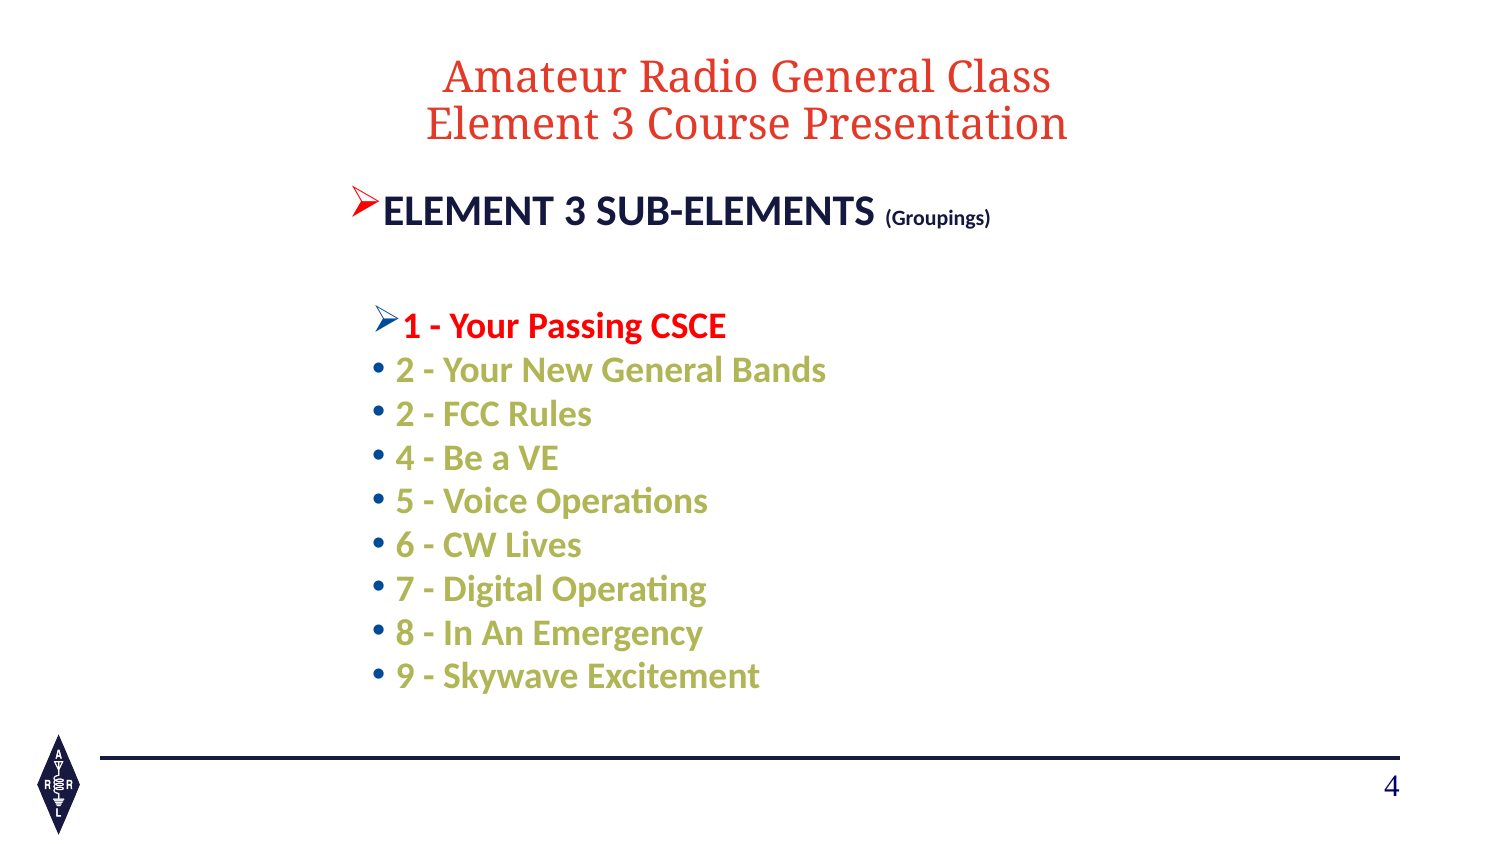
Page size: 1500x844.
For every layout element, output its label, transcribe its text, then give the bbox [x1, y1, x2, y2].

list ELEMENT 3 SUB-ELEMENTS (Groupings) 1 - Your Passing CSCE 2 - Your New General Bands 2 - FCC Rules 4 - Be a VE 5 - Voice Operations 6 - CW Lives 7 - Digital Operating 8 - In An Emergency 9 - Skywave Excitement [348, 185, 1183, 734]
title Amateur Radio General Class Element 3 Course Presentation [216, 48, 1280, 156]
picture [37, 734, 80, 835]
slide_number 4 [1302, 761, 1400, 807]
